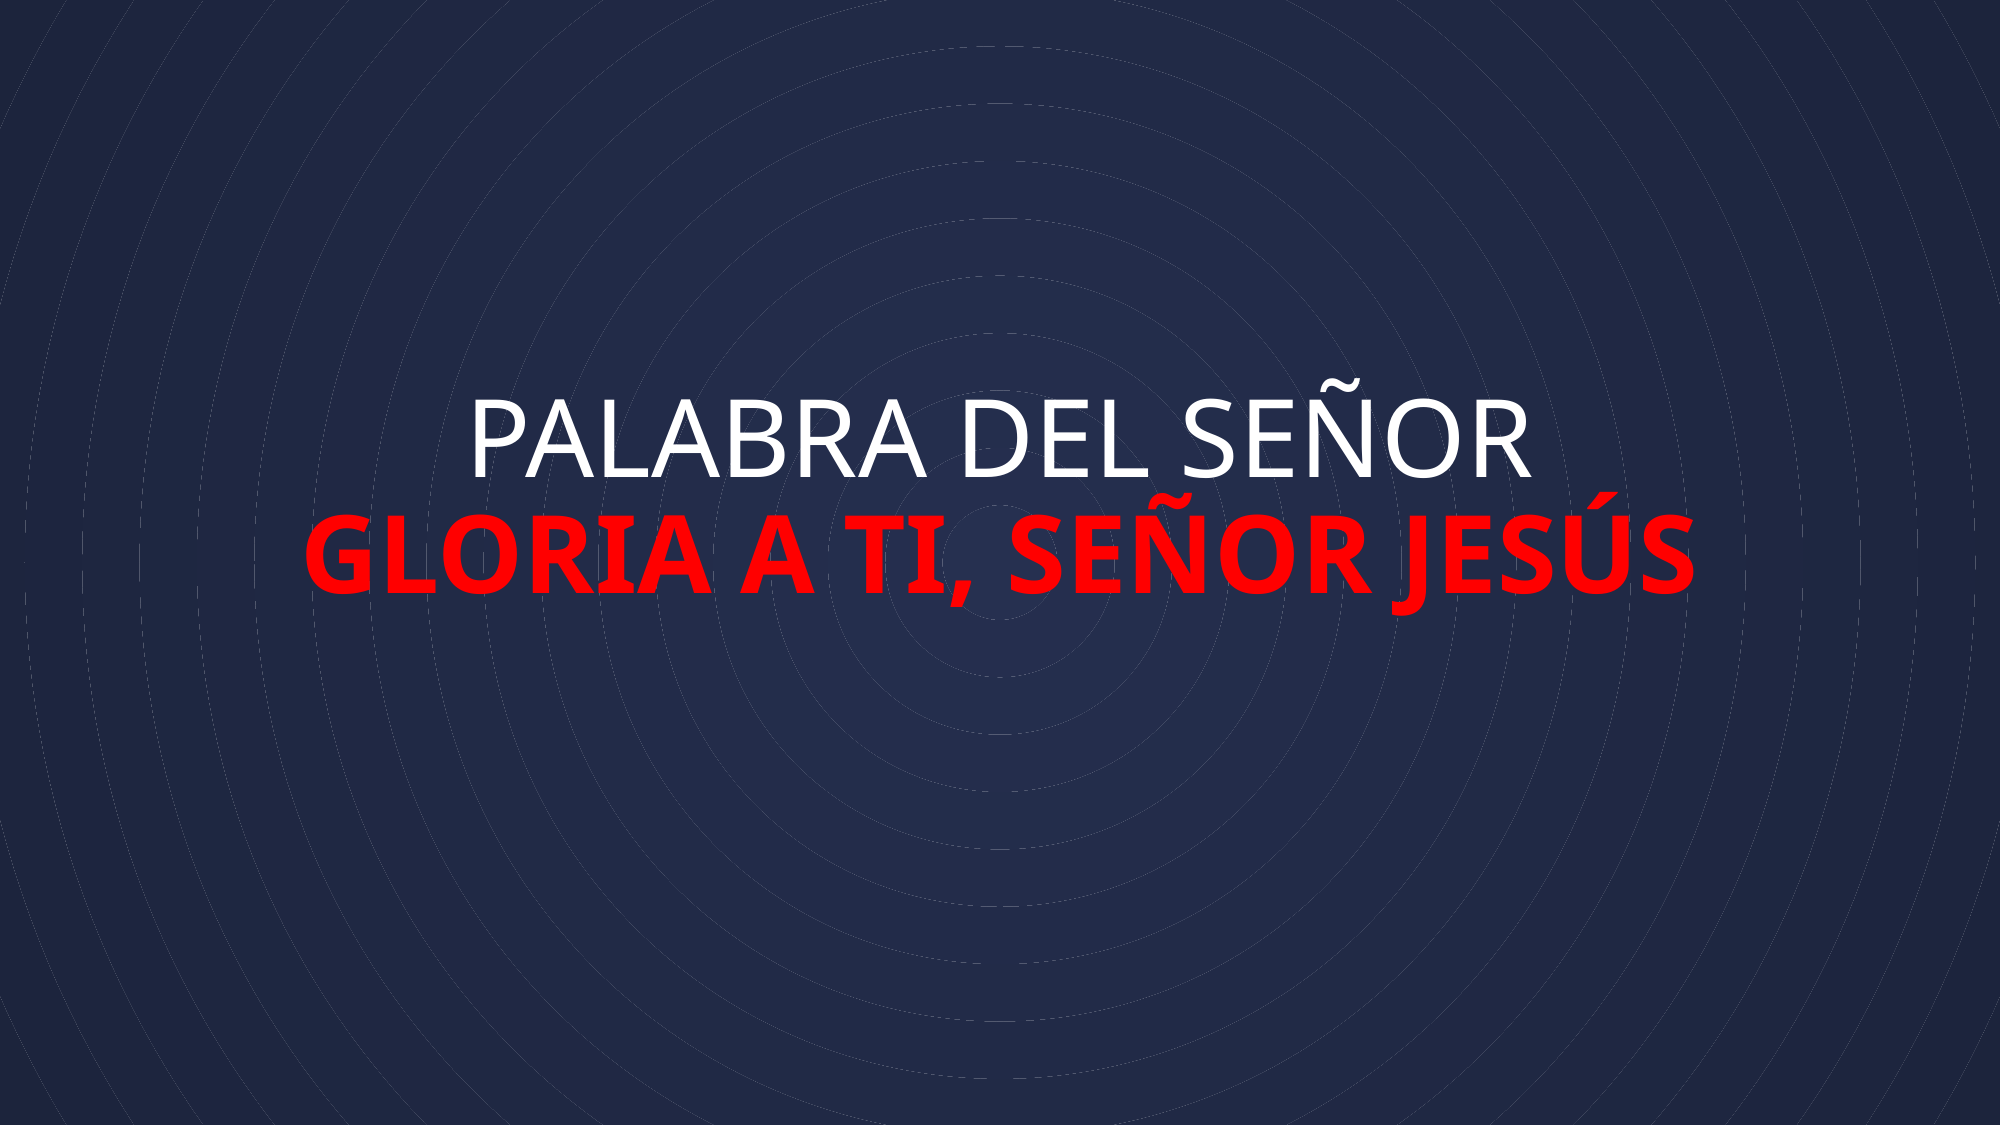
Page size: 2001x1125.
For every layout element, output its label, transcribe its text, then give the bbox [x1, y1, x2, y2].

title PALABRA DEL SEÑOR GLORIA A TI, SEÑOR JESÚS [249, 187, 1750, 625]
